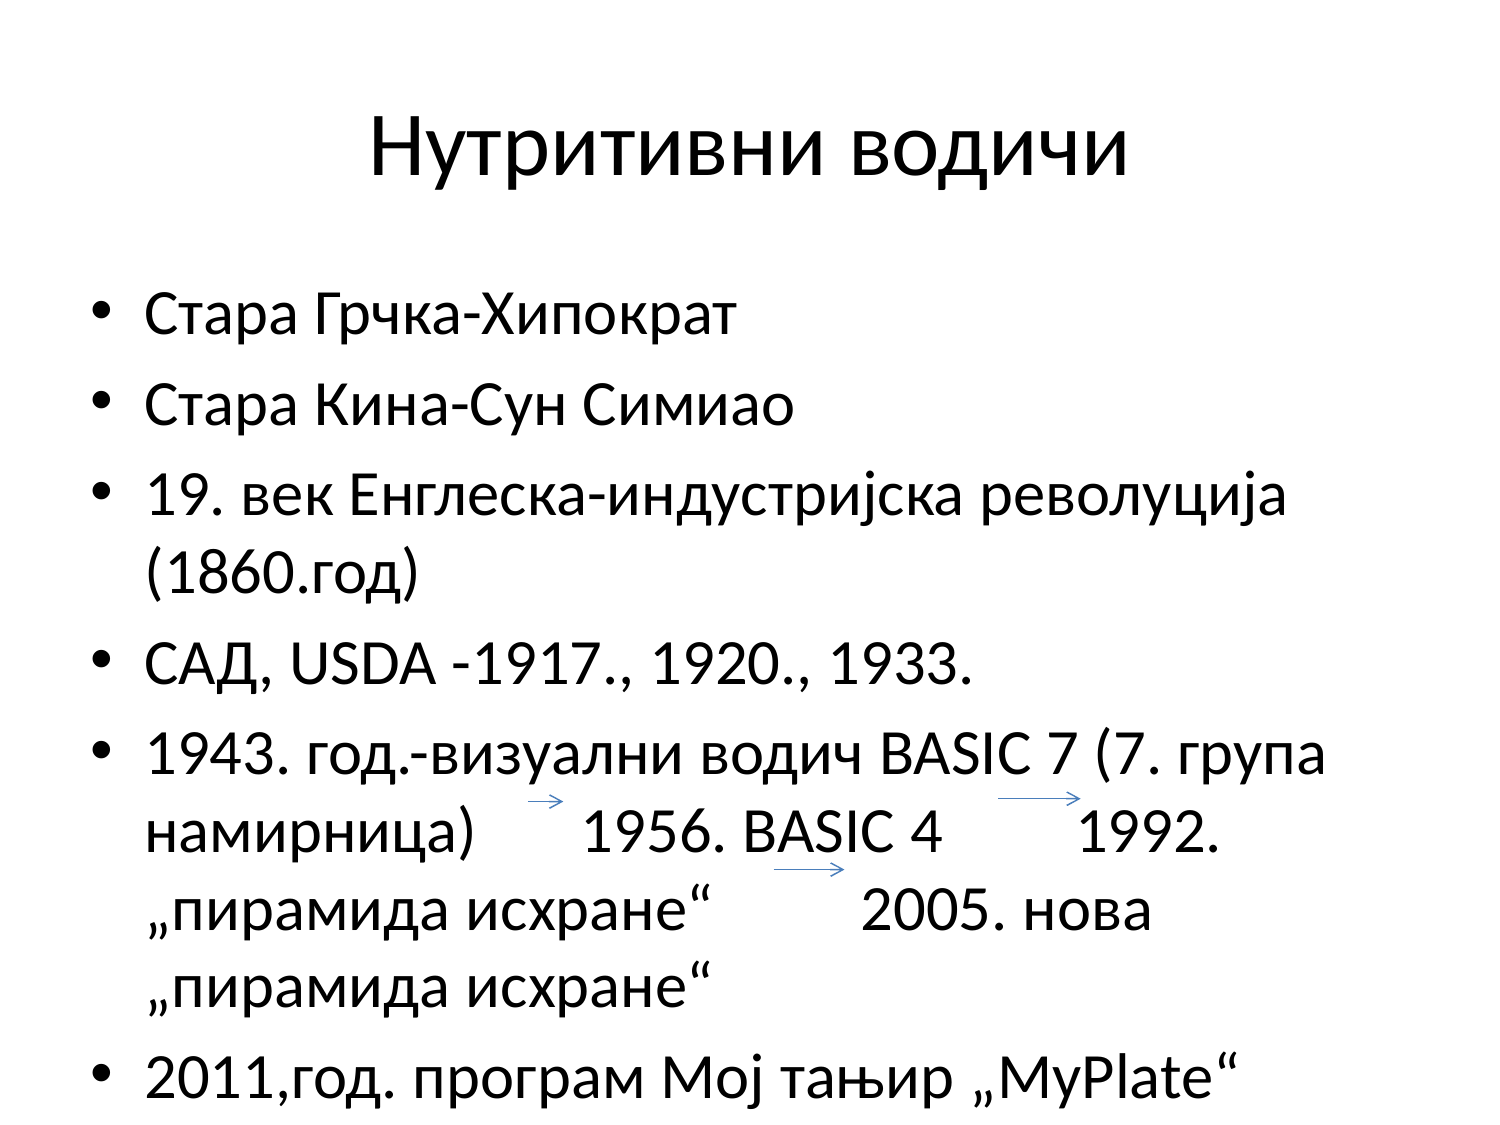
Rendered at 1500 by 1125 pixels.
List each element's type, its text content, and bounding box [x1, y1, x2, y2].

list Стара Грчка-Хипократ Стара Кина-Сун Симиао 19. век Енглеска-индустријска револуција (1860.год) САД, USDA -1917., 1920., 1933. 1943. год.-визуални водич BASIC 7 (7. група намирница) 1956. BASIC 4 1992. „пирамида исхране“ 2005. нова „пирамида исхране“ 2011,год. програм Мој тањир „MyPlate“ [75, 262, 1425, 1125]
title Нутритивни водичи [75, 45, 1425, 233]
